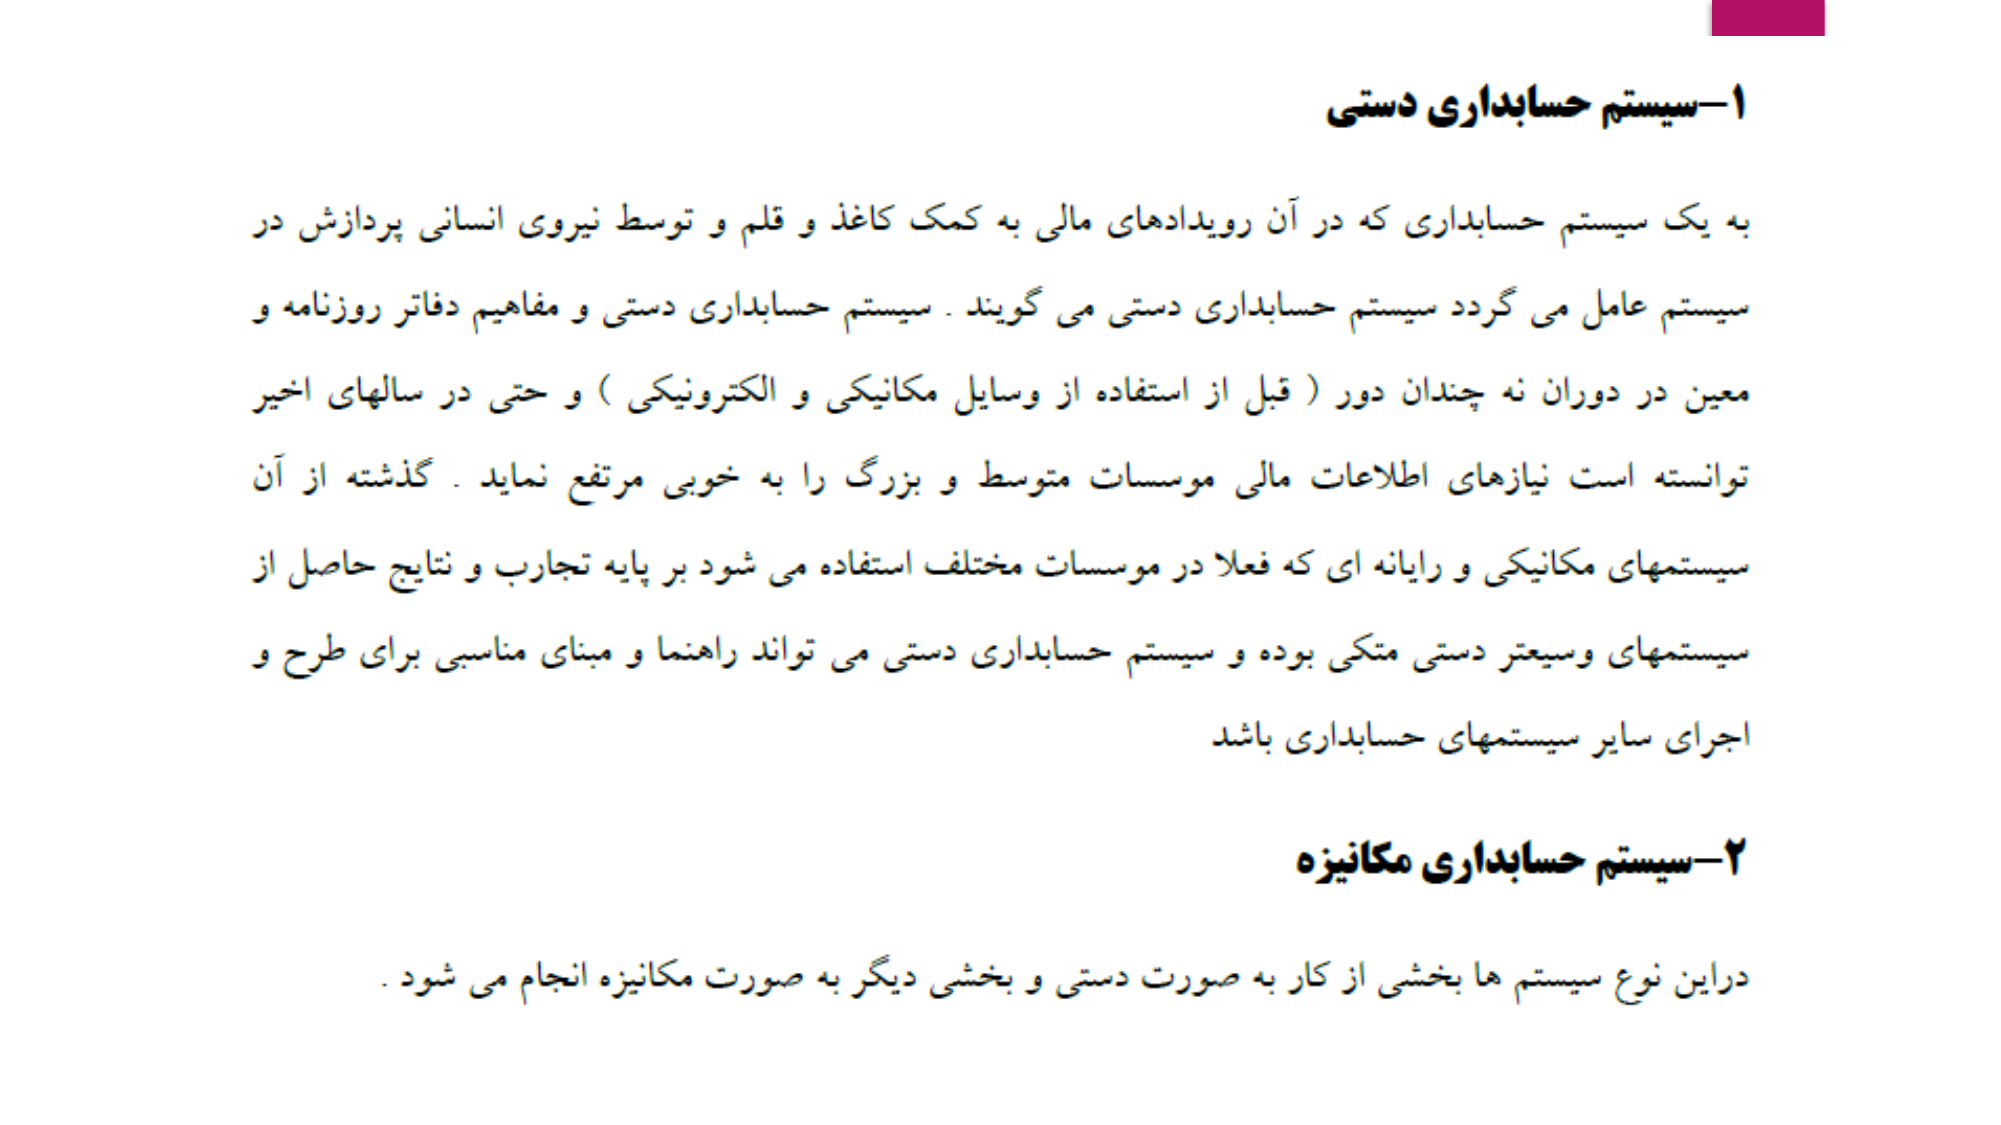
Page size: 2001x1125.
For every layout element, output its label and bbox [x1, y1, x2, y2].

picture [162, 35, 1838, 1089]
